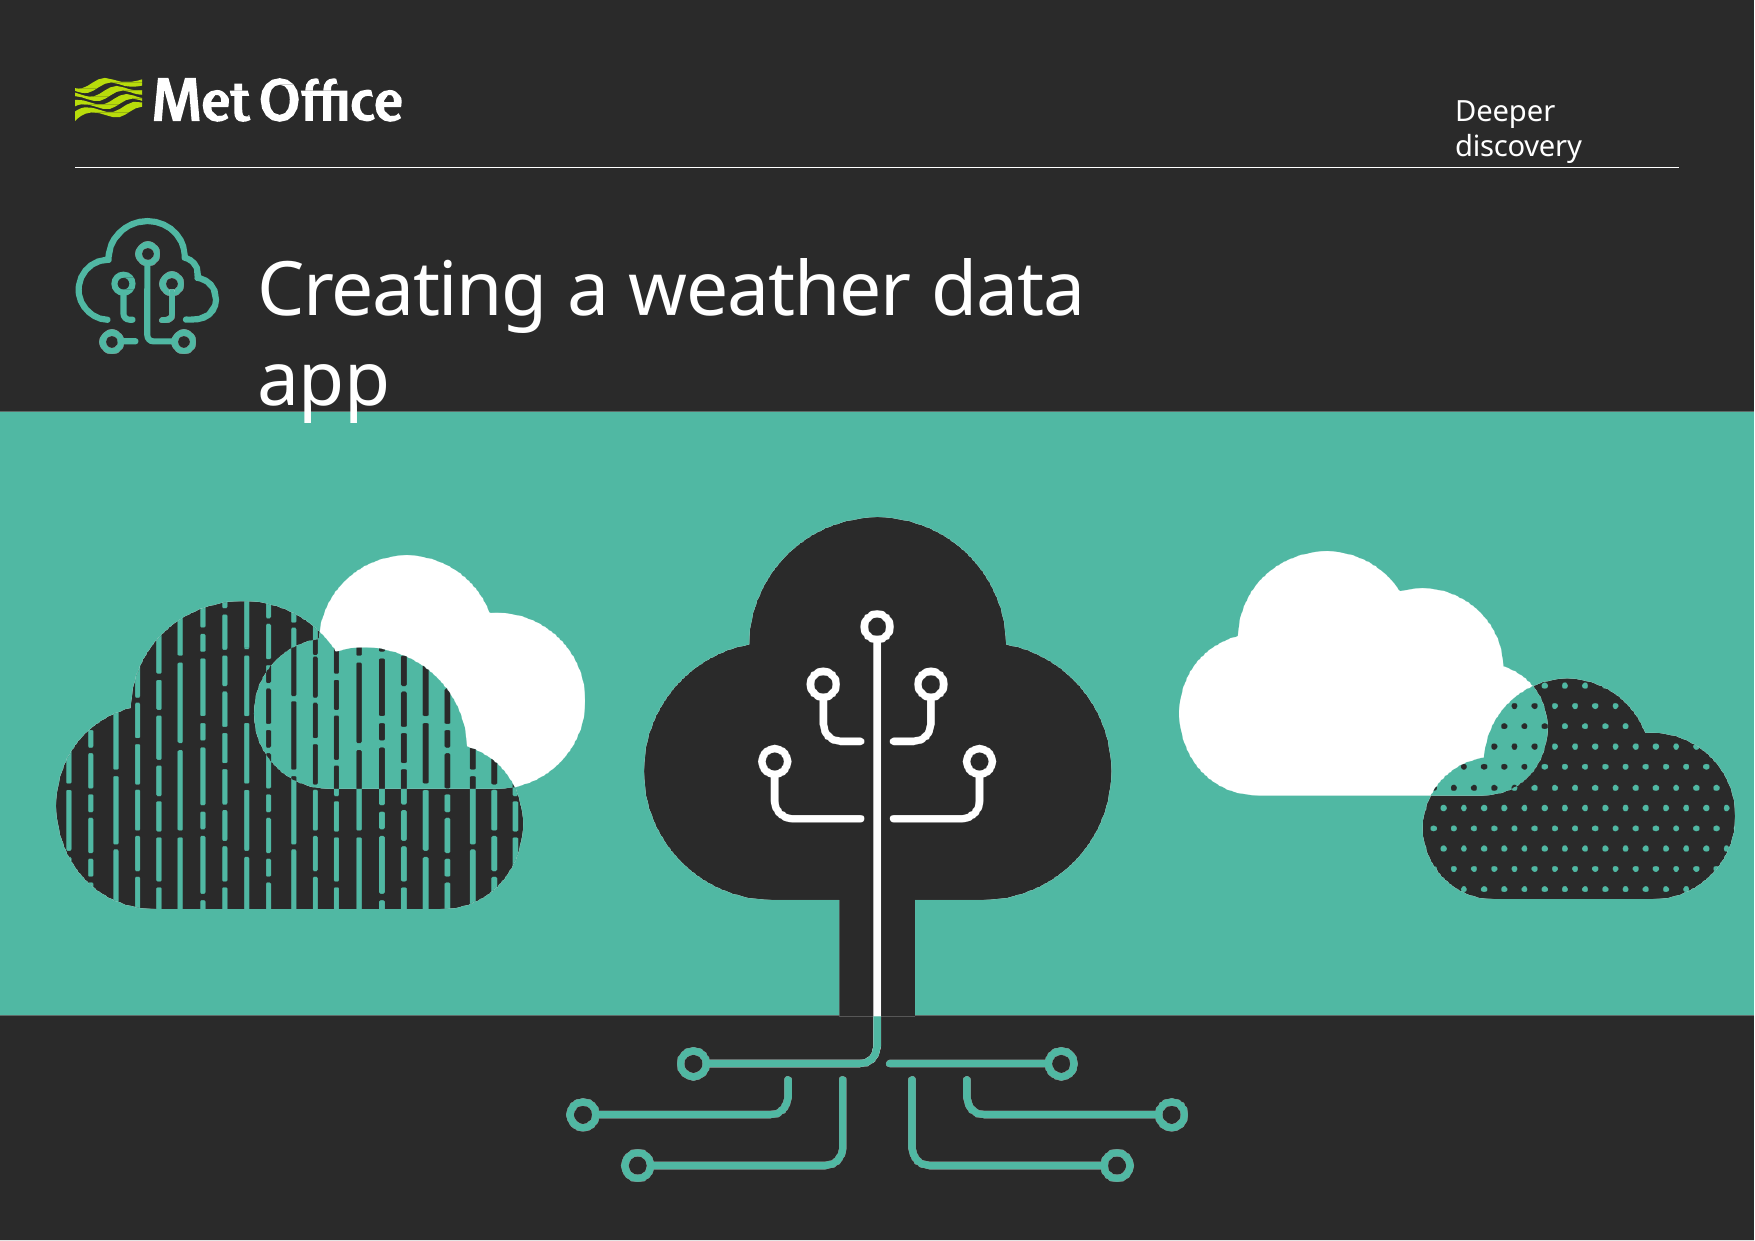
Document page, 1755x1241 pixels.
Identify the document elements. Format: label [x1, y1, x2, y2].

text_box [0, 0, 1755, 1241]
